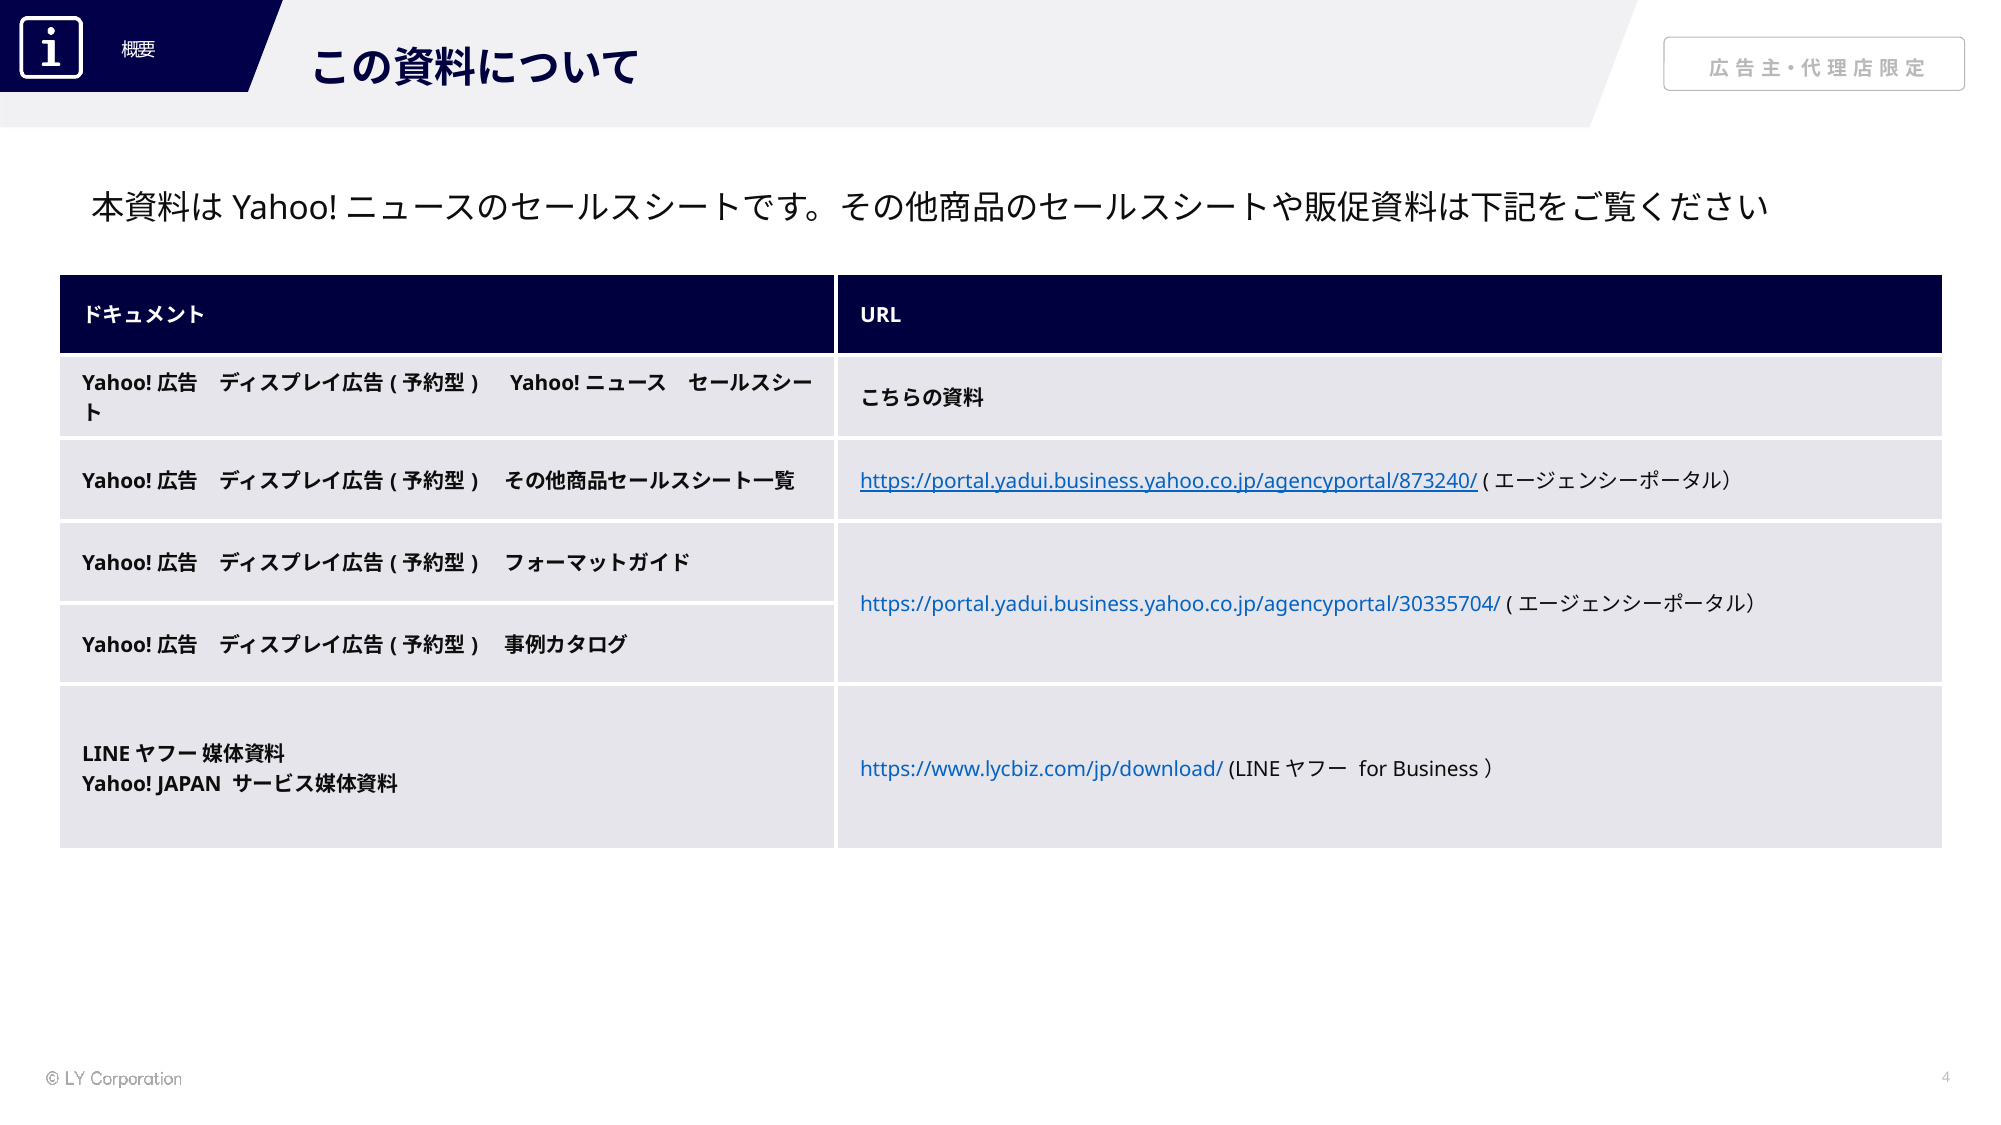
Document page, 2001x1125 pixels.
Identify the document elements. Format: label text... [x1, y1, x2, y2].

list 概要 [97, 13, 180, 81]
table_cell https://portal.yadui.business.yahoo.co.jp/agencyportal/30335704/ (エージェンシーポータル） [838, 523, 1942, 682]
table_header ドキュメント [60, 275, 834, 353]
table_cell https://www.lycbiz.com/jp/download/ (LINEヤフー for Business） [838, 686, 1942, 848]
table_cell Yahoo!広告 ディスプレイ広告(予約型) Yahoo!ニュース セールスシート [60, 357, 834, 436]
table_cell こちらの資料 [838, 357, 1942, 436]
text_box 本資料はYahoo!ニュースのセールスシートです。その他商品のセールスシートや販促資料は下記をご覧ください [91, 174, 1863, 227]
table_cell Yahoo!広告 ディスプレイ広告(予約型) 事例カタログ [60, 605, 834, 682]
table_cell Yahoo!広告 ディスプレイ広告(予約型) フォーマットガイド [60, 523, 834, 601]
list この資料について [309, 41, 1645, 97]
picture [46, 1071, 181, 1088]
table_cell LINEヤフー 媒体資料 Yahoo! JAPAN サービス媒体資料 [60, 686, 834, 848]
table_cell https://portal.yadui.business.yahoo.co.jp/agencyportal/873240/ (エージェンシーポータル） [838, 440, 1942, 519]
table_header URL [838, 275, 1942, 353]
table_cell Yahoo!広告 ディスプレイ広告(予約型) その他商品セールスシート一覧 [60, 440, 834, 519]
picture [9, 5, 92, 87]
